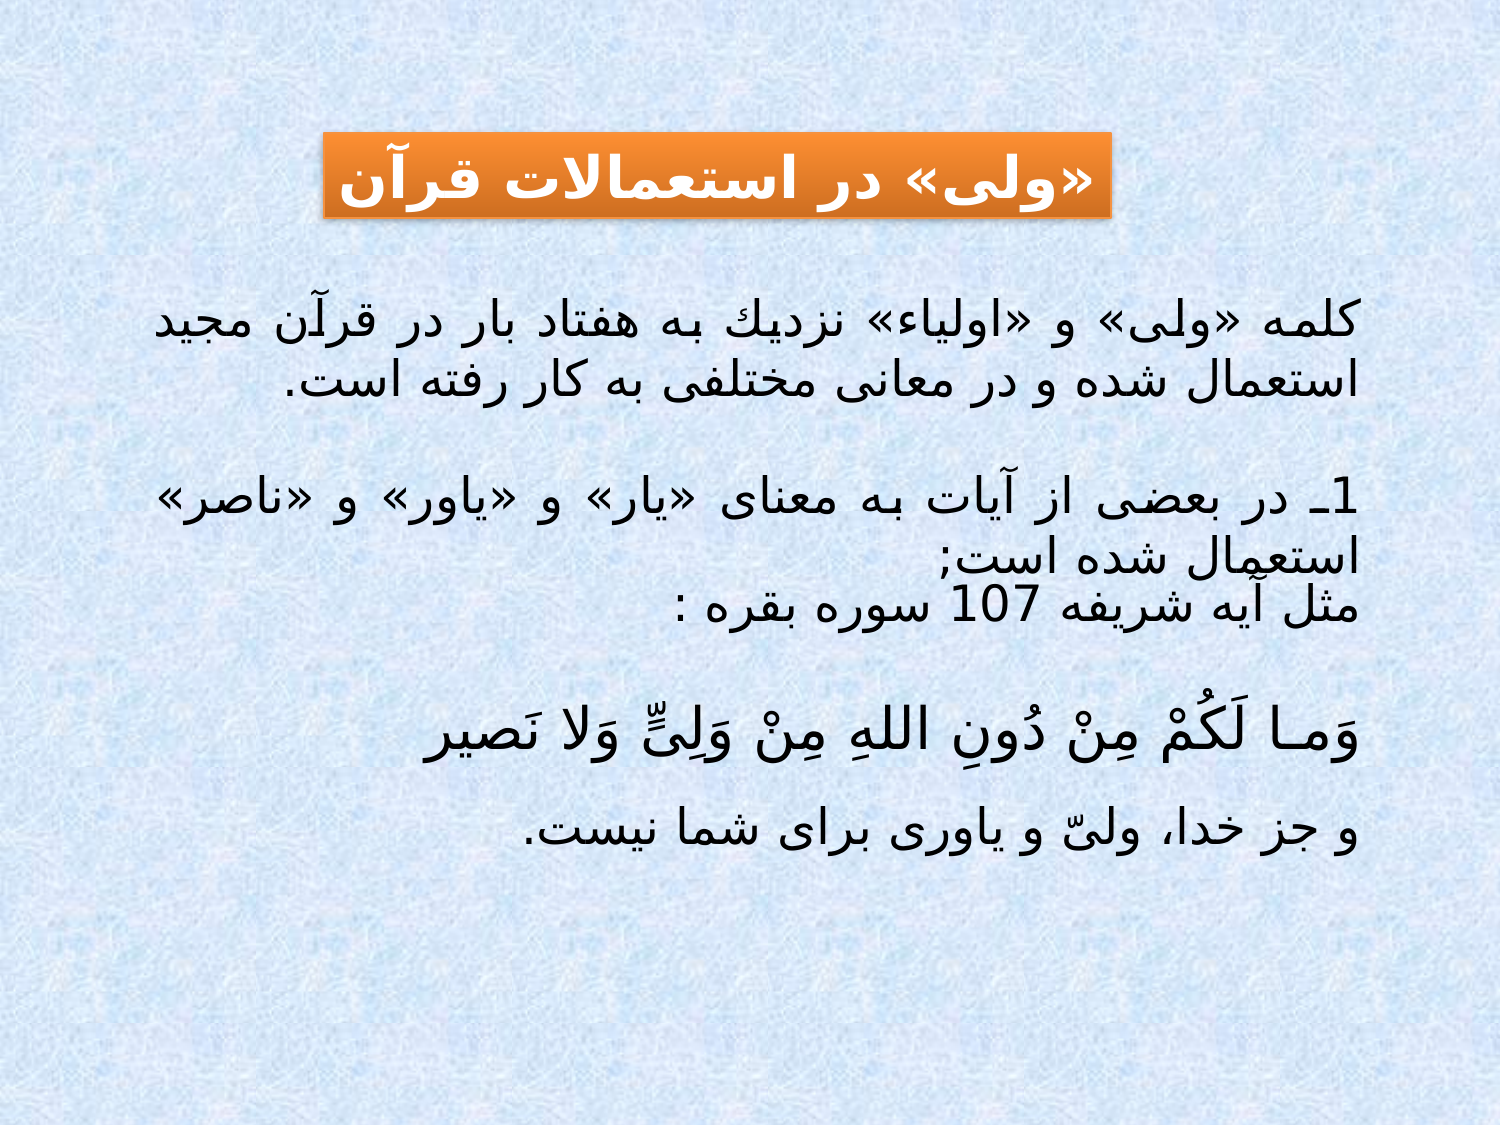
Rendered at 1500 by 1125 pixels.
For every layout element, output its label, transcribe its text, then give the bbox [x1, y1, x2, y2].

text_box و جز خدا، ولىّ و ياورى براى شما نيست. [419, 786, 1376, 862]
text_box كلمه «ولى» و «اولياء» نزديك به هفتاد بار در قرآن مجيد استعمال شده و در معانى مختلفى به كار رفته است. [135, 278, 1376, 414]
picture [0, 0, 1500, 1125]
text_box 1ـ در بعضى از آيات به معناى «يار» و «ياور» و «ناصر» استعمال شده است; [135, 456, 1376, 563]
text_box «ولى» در استعمالات قرآن [323, 132, 1112, 219]
text_box مثل آيه شريفه 107 سوره بقره : وَمـا لَكُمْ مِنْ دُونِ اللهِ مِنْ وَلِىٍّ وَلا نَصير [135, 563, 1376, 769]
